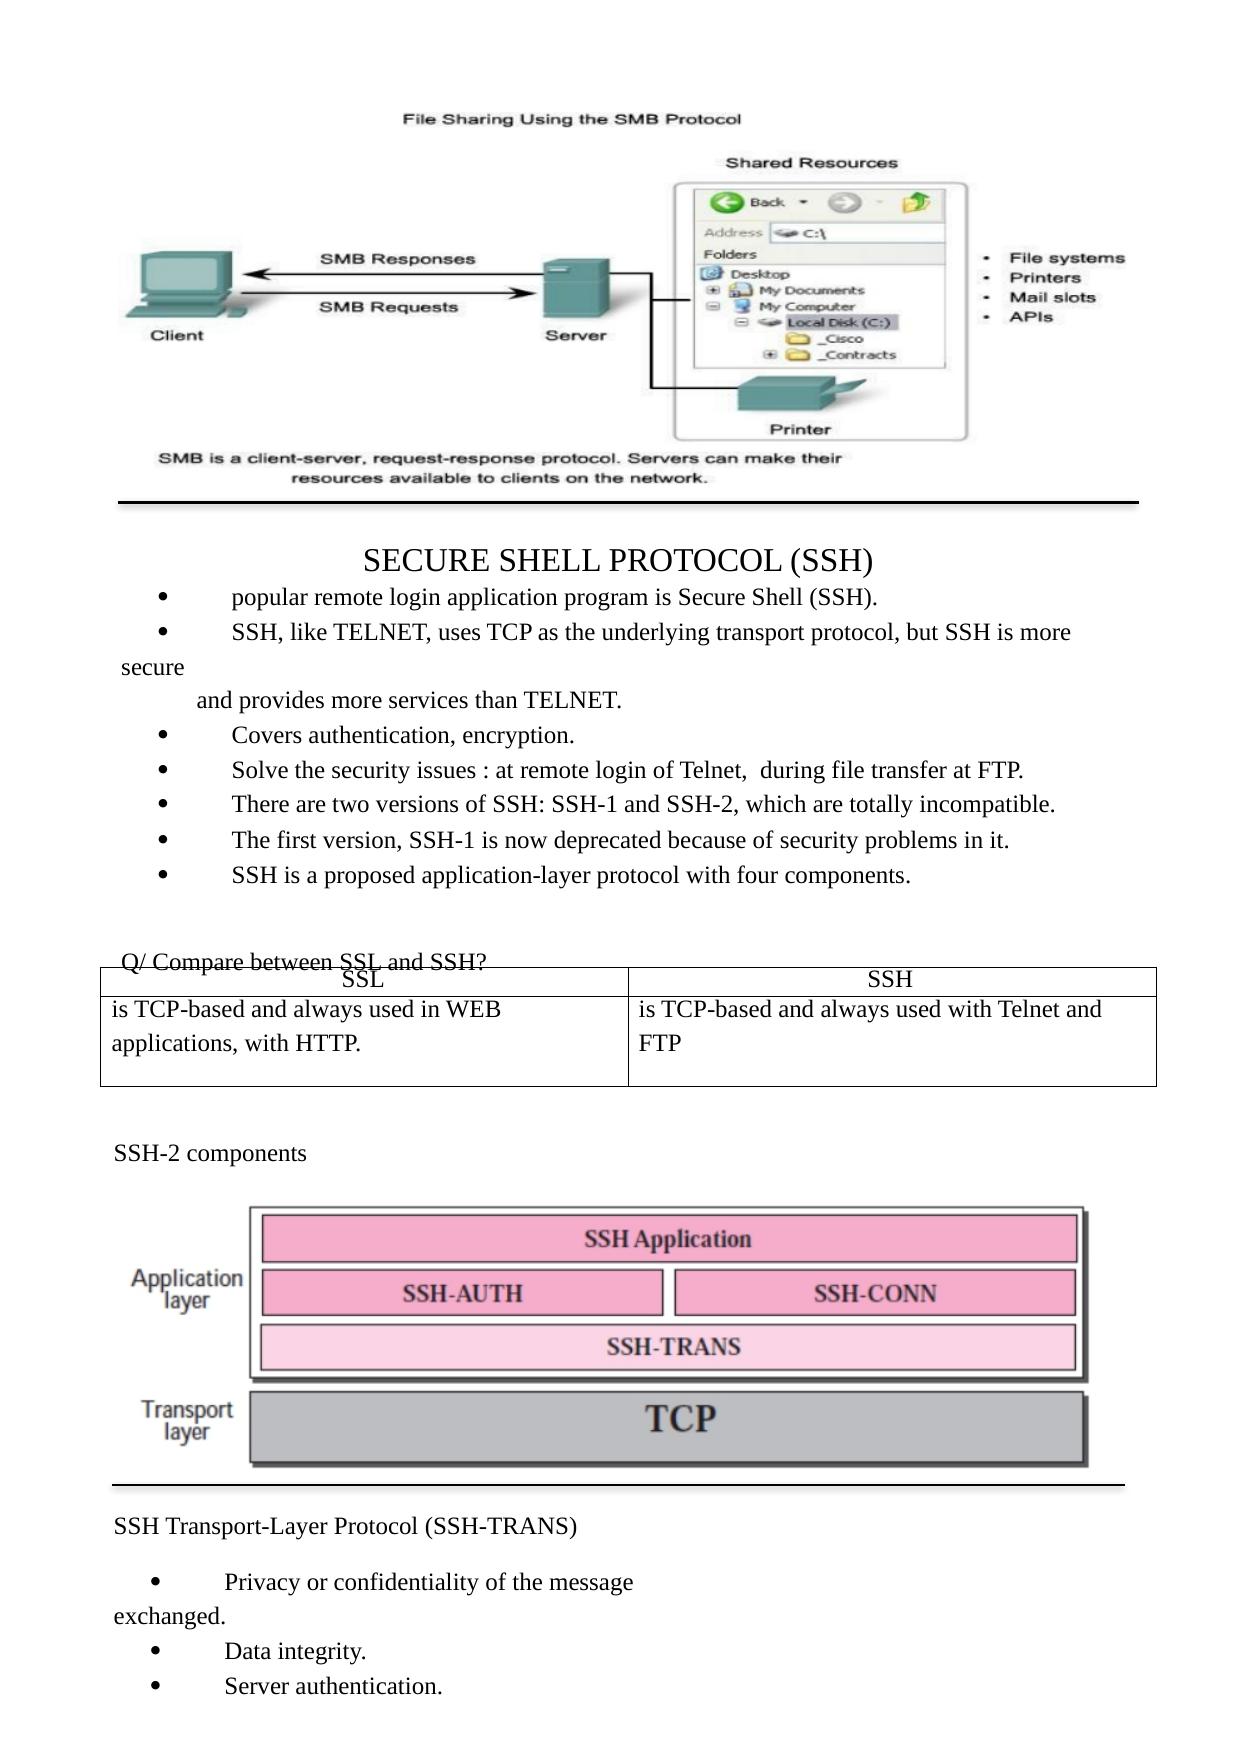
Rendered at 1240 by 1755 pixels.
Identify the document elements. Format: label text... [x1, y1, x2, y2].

text_box SSH-2 components SSH Transport-Layer Protocol (SSH-TRANS)  Privacy or confidentiality of the message exchanged.  Data integrity.  Server authentication. [113, 1487, 716, 1665]
text_box SSH-2 components SSH Transport-Layer Protocol (SSH-TRANS)  Privacy or confidentiality of the message exchanged.  Data integrity.  Server authentication. [113, 1137, 716, 1189]
table_header SSH [629, 968, 1156, 996]
table_header SSL [101, 968, 628, 996]
picture [112, 1190, 1121, 1479]
picture [117, 110, 1138, 497]
table_cell is TCP-based and always used with Telnet and FTP [629, 997, 1156, 1086]
text_box SECURE SHELL PROTOCOL (SSH)  popular remote login application program is Secure Shell (SSH).  SSH, like TELNET, uses TCP as the underlying transport protocol, but SSH is more secure and provides more services than TELNET.  Covers authentication, encryption.  Solve the security issues : at remote login of Telnet, during file transfer at FTP.  There are two versions of SSH: SSH-1 and SSH-2, which are totally incompatible.  The first version, SSH-1 is now deprecated because of security problems in it.  SSH is a proposed application-layer protocol with four components. Q/ Compare between SSL and SSH? [121, 541, 1105, 941]
table_cell is TCP-based and always used in WEB applications, with HTTP. [101, 997, 628, 1086]
